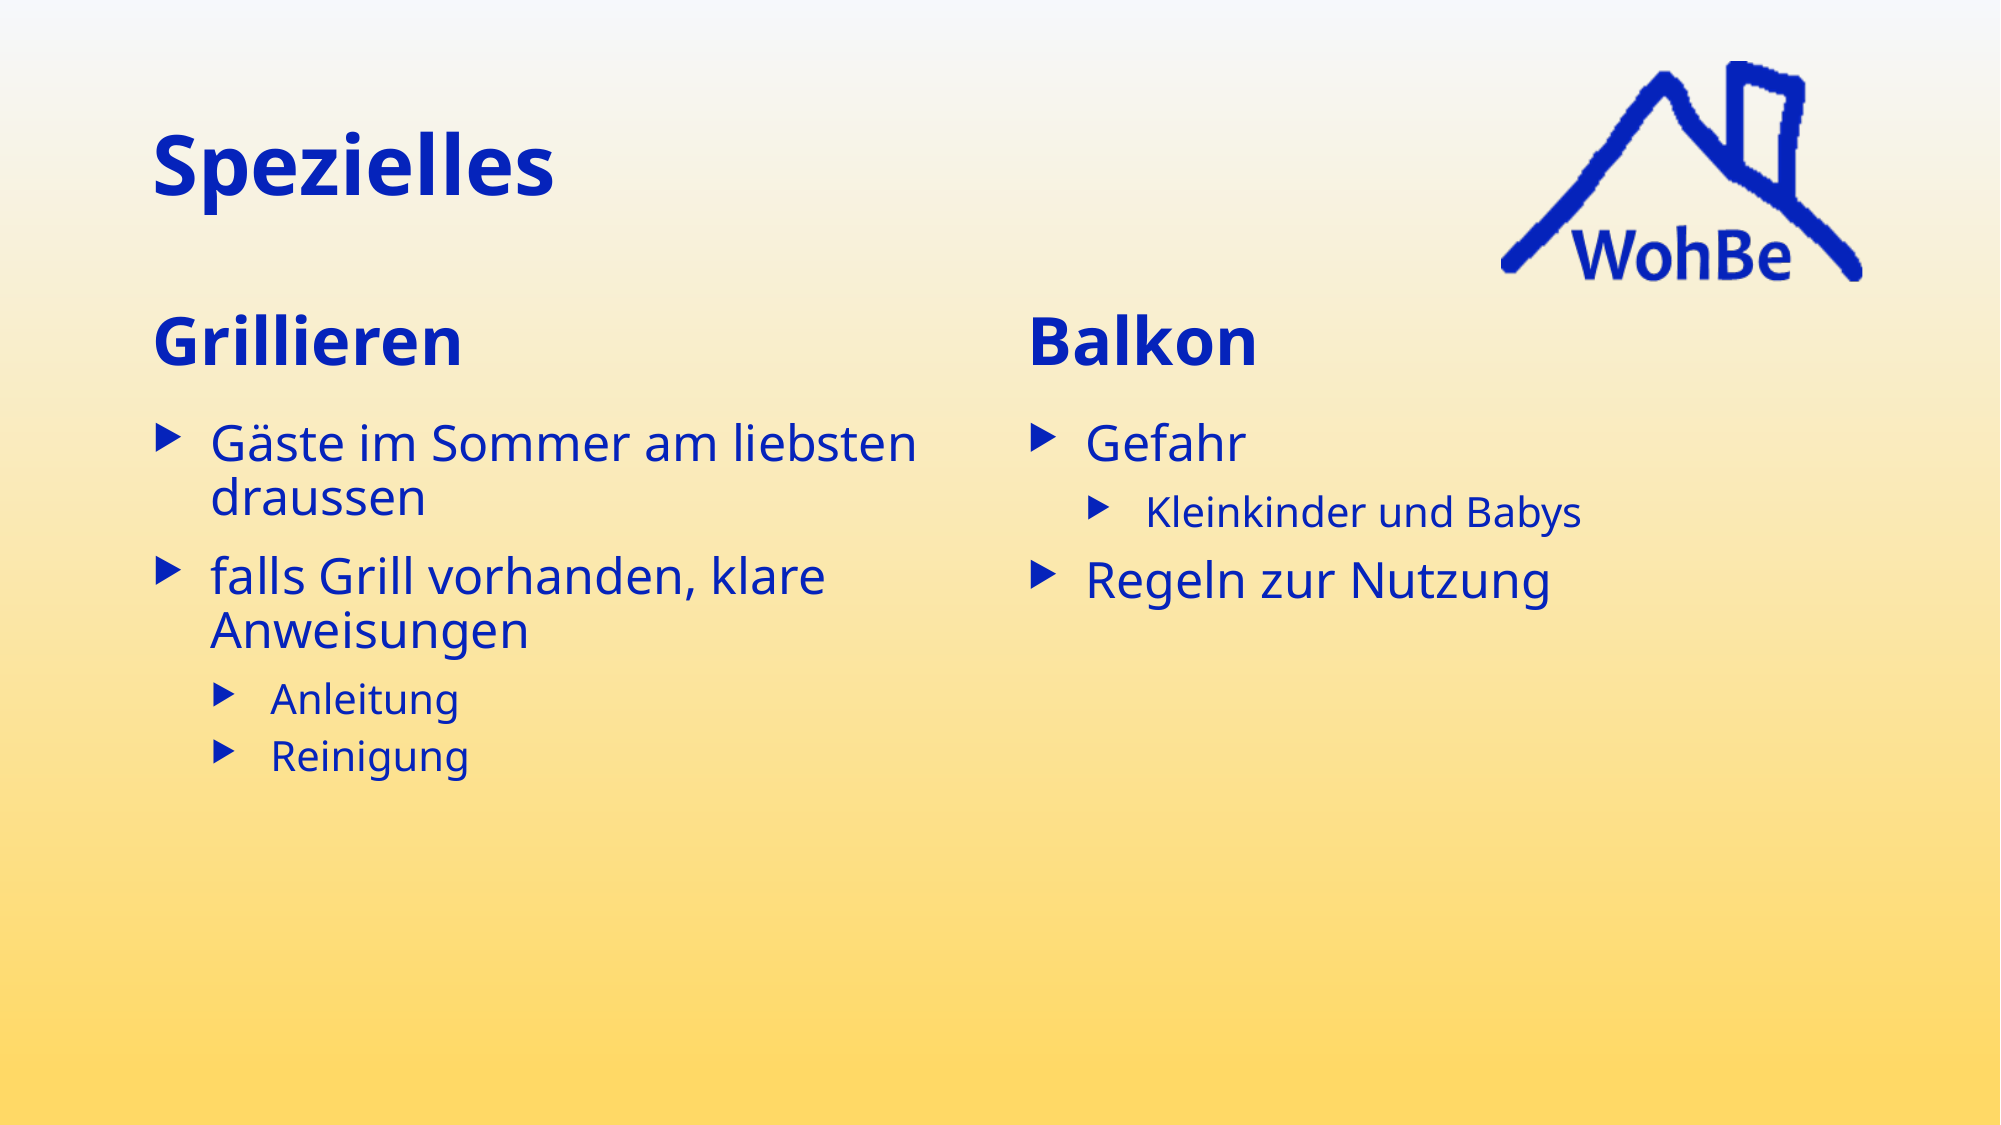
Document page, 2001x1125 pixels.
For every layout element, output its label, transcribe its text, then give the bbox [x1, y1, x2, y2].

title Spezielles [137, 59, 1863, 278]
list Balkon [1012, 275, 1863, 410]
list Gefahr Kleinkinder und Babys Regeln zur Nutzung [1012, 410, 1863, 1016]
list Grillieren [137, 275, 984, 410]
list Gäste im Sommer am liebsten draussen falls Grill vorhanden, klare Anweisungen Anleitung Reinigung [137, 410, 984, 1016]
